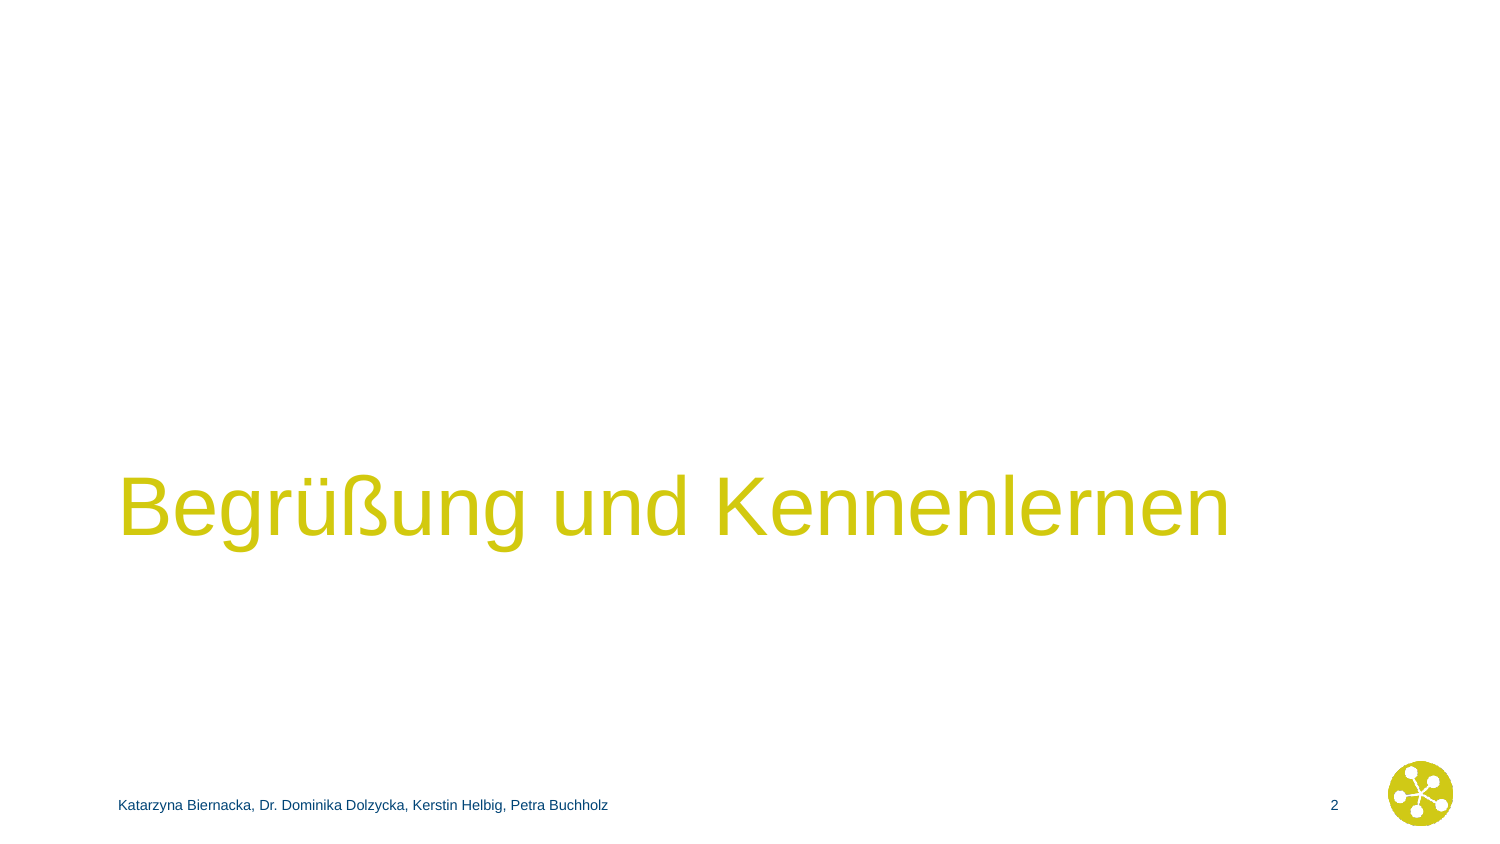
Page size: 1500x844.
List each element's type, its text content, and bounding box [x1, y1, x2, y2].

picture [1388, 761, 1453, 826]
title Begrüßung und Kennenlernen [102, 210, 1397, 562]
slide_number 1 [1016, 782, 1354, 827]
footer Katarzyna Biernacka, Dr. Dominika Dolzycka, Kerstin Helbig, Petra Buchholz [103, 782, 742, 827]
